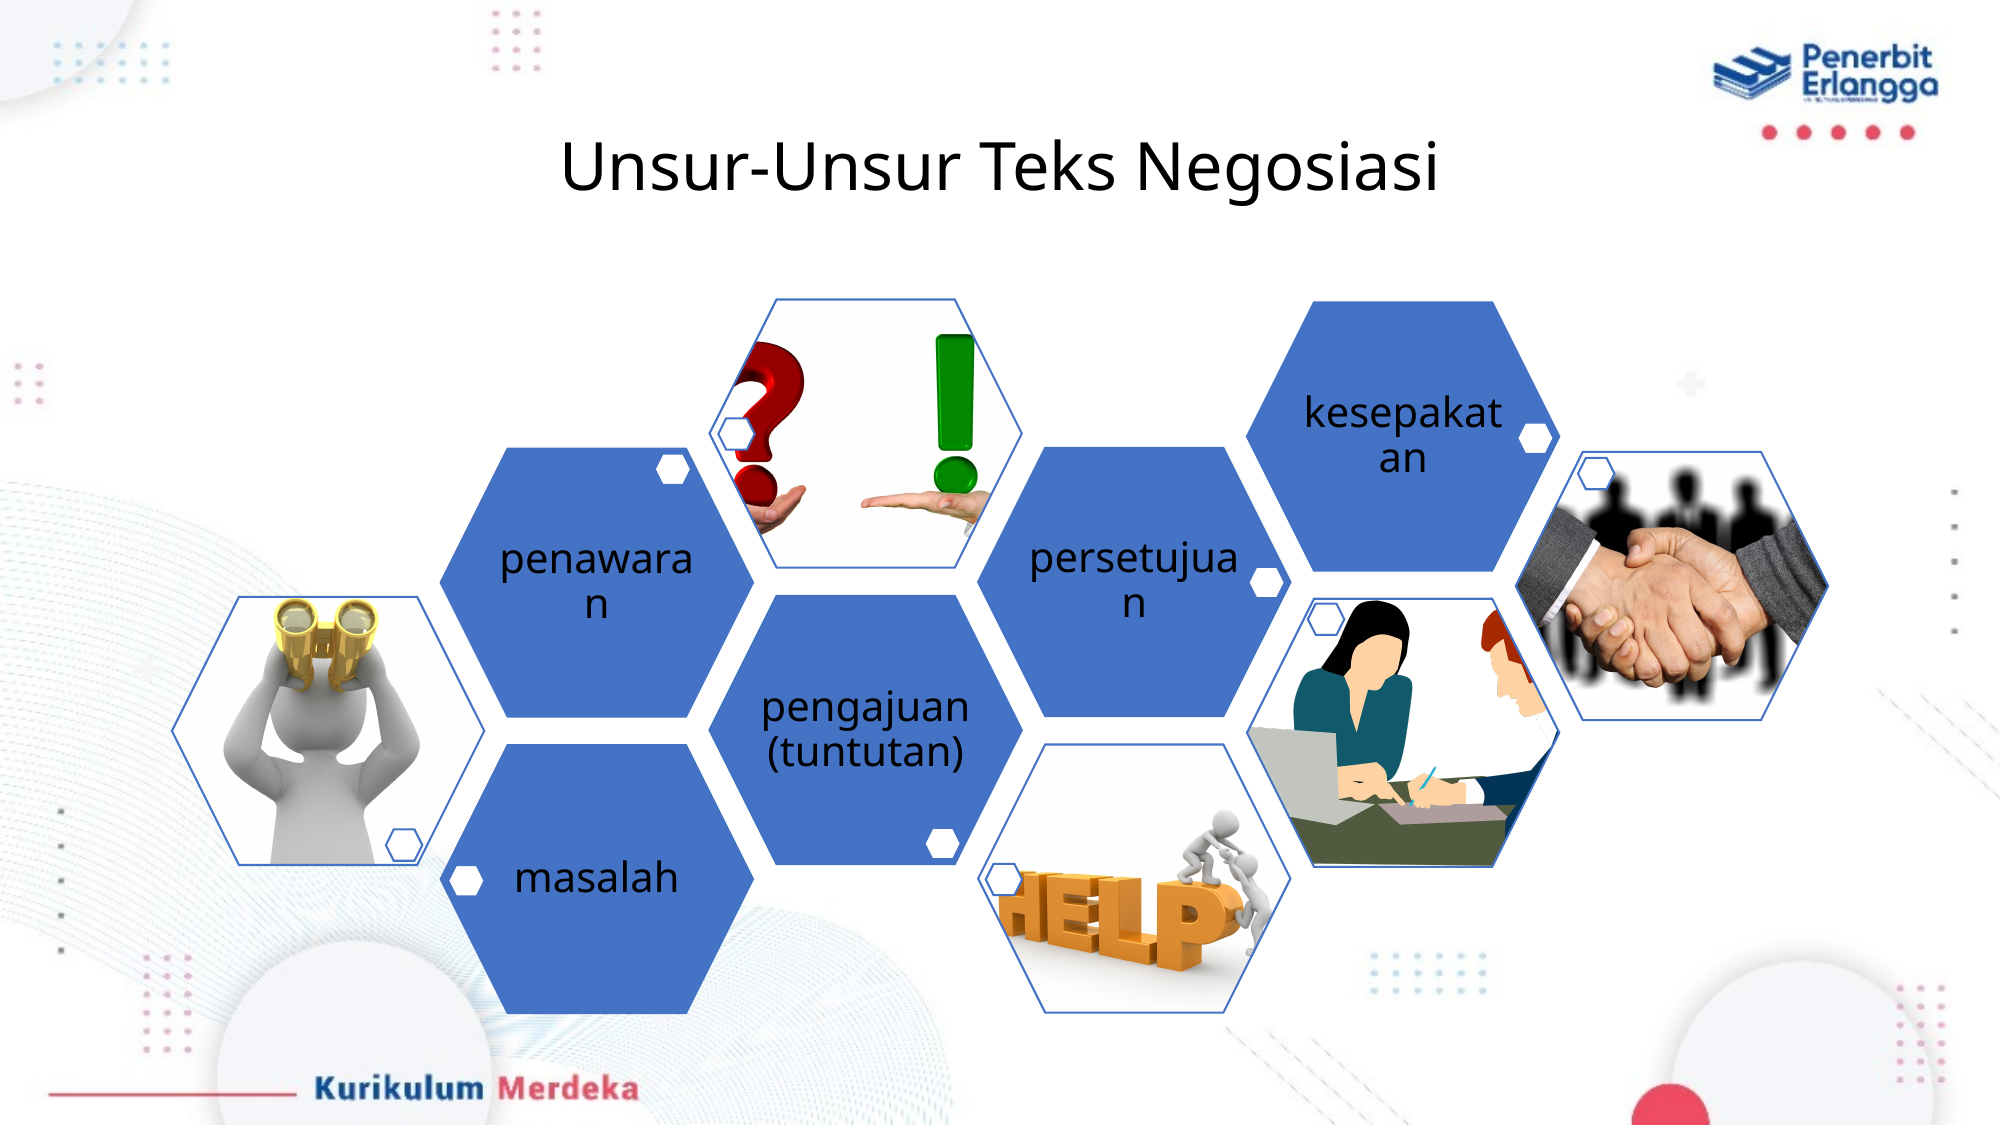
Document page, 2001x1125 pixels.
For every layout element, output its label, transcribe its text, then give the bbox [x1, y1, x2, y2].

title Unsur-Unsur Teks Negosiasi [137, 59, 1863, 278]
picture [0, 0, 2001, 1125]
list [137, 299, 1863, 1014]
